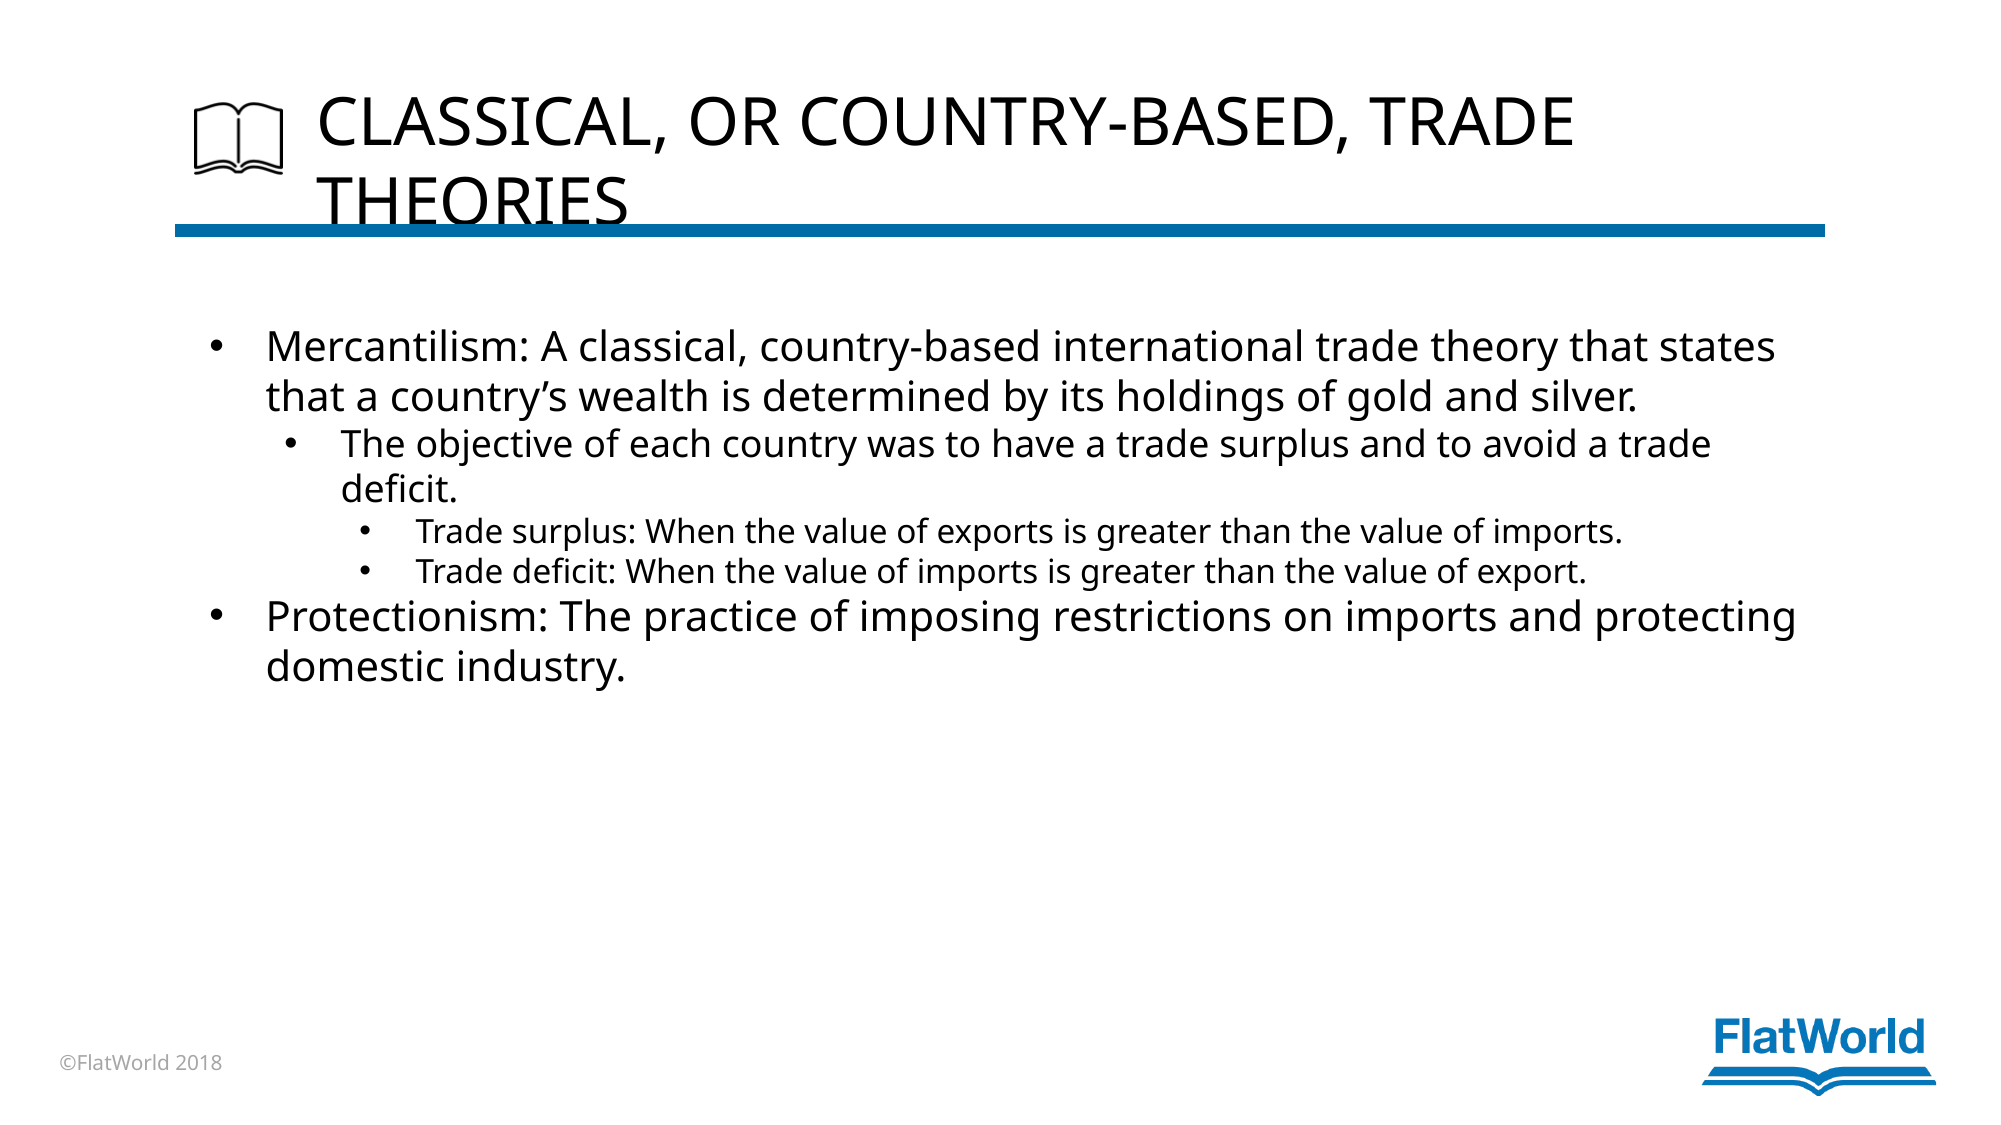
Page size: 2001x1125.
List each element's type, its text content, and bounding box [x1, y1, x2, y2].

picture [194, 94, 283, 183]
title CLASSICAL, OR COUNTRY-BASED, TRADE THEORIES [301, 71, 1812, 224]
subtitle Mercantilism: A classical, country-based international trade theory that states that a country’s wealth is determined by its holdings of gold and silver. The objective of each country was to have a trade surplus and to avoid a trade deficit. Trade surplus: When the value of exports is greater than the value of imports. Trade deficit: When the value of imports is greater than the value of export. Protectionism: The practice of imposing restrictions on imports and protecting domestic industry. [194, 312, 1825, 673]
